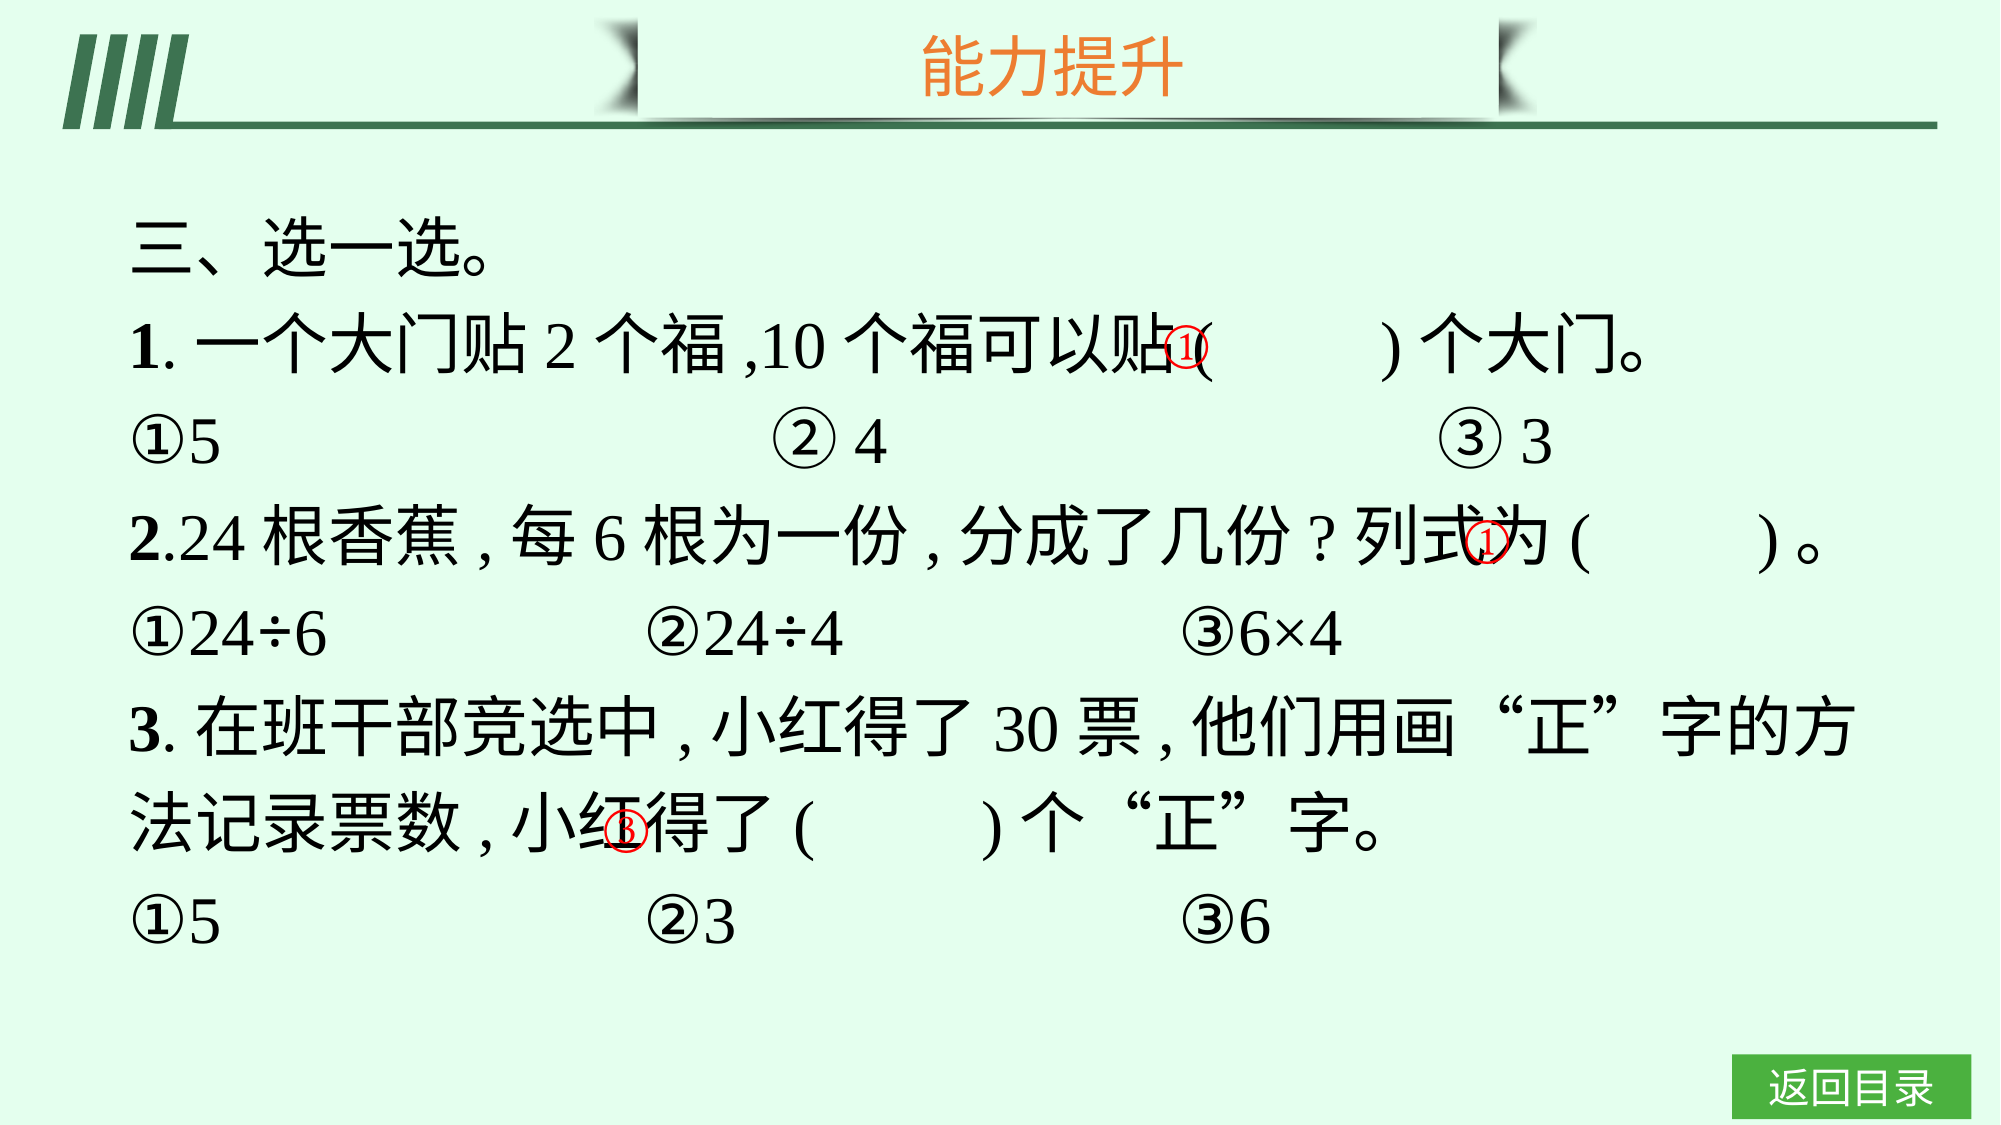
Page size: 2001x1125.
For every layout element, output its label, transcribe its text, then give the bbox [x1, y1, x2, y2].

text_box ① [1447, 473, 1529, 584]
text_box ① [1146, 278, 1227, 390]
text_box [594, 16, 1537, 127]
text_box ③ [587, 762, 668, 874]
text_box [62, 34, 1938, 130]
text_box 三、选一选。 1.一个大门贴2个福,10个福可以贴( )个大门。 ①5 ②4 ③3 2.24根香蕉,每6根为一份,分成了几份?列式为( )。 ①24÷6 ②24÷4 ③6×4 3.在班干部竞选中,小红得了30票,他们用画“正”字的方法记录票数,小红得了( )个“正”字。 ①5 ②3 ③6 [113, 182, 1887, 965]
